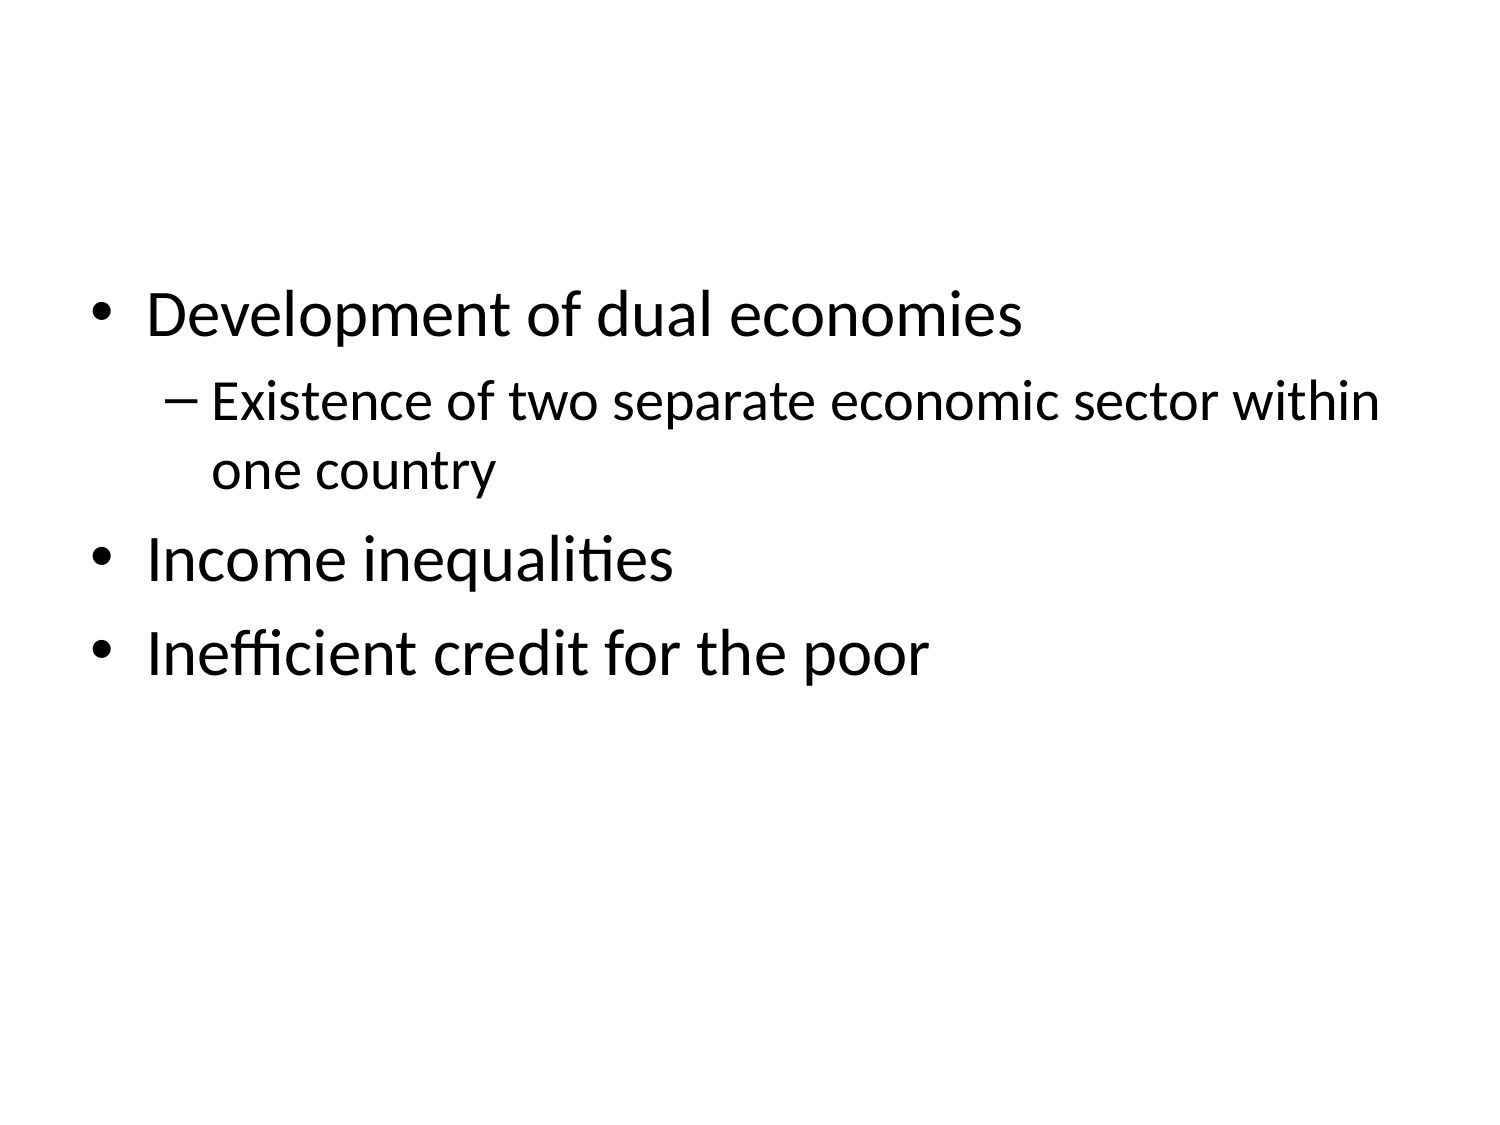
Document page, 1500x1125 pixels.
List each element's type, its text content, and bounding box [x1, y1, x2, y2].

list Development of dual economies Existence of two separate economic sector within one country Income inequalities Inefficient credit for the poor [75, 262, 1425, 1005]
